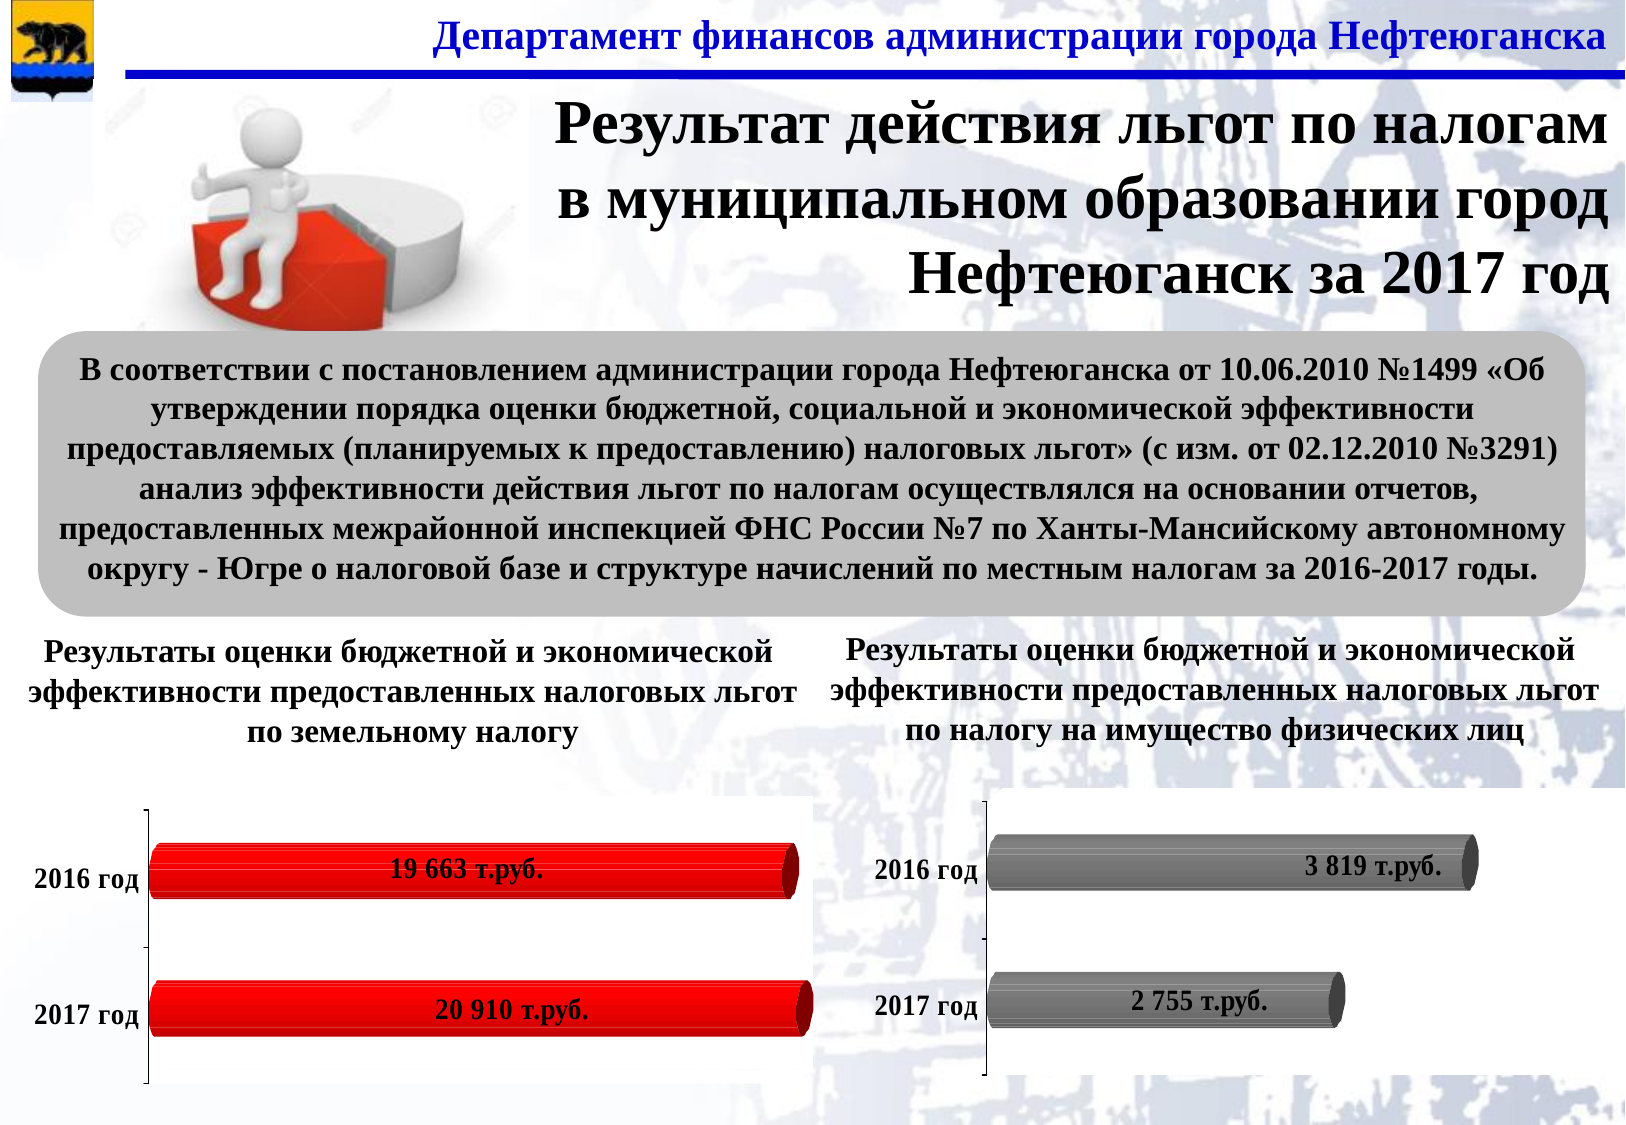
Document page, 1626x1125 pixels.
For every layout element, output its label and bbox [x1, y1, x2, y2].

text_box [6, 750, 837, 1125]
text_box [847, 741, 1625, 1121]
picture [0, 0, 1625, 1125]
